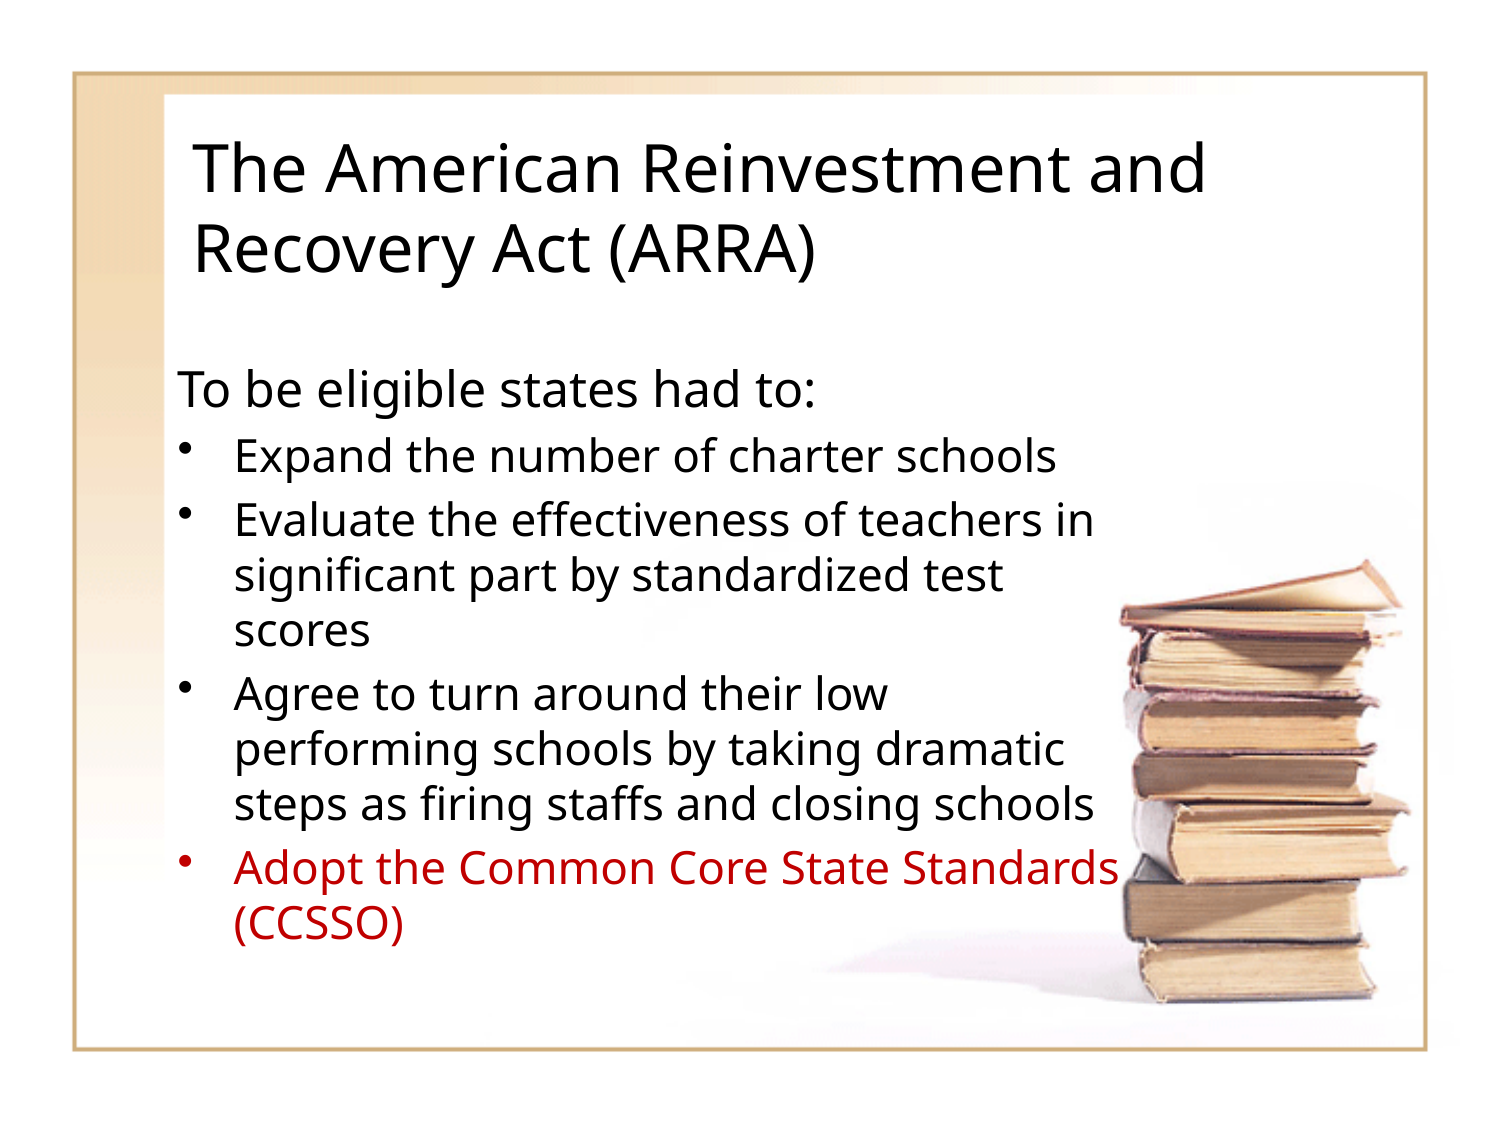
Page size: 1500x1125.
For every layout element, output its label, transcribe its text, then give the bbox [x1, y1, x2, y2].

picture [0, 0, 1500, 1125]
title The American Reinvestment and Recovery Act (ARRA) [176, 125, 1390, 288]
list To be eligible states had to: Expand the number of charter schools Evaluate the effectiveness of teachers in significant part by standardized test scores Agree to turn around their low performing schools by taking dramatic steps as firing staffs and closing schools Adopt the Common Core State Standards (CCSSO) [162, 350, 1150, 988]
